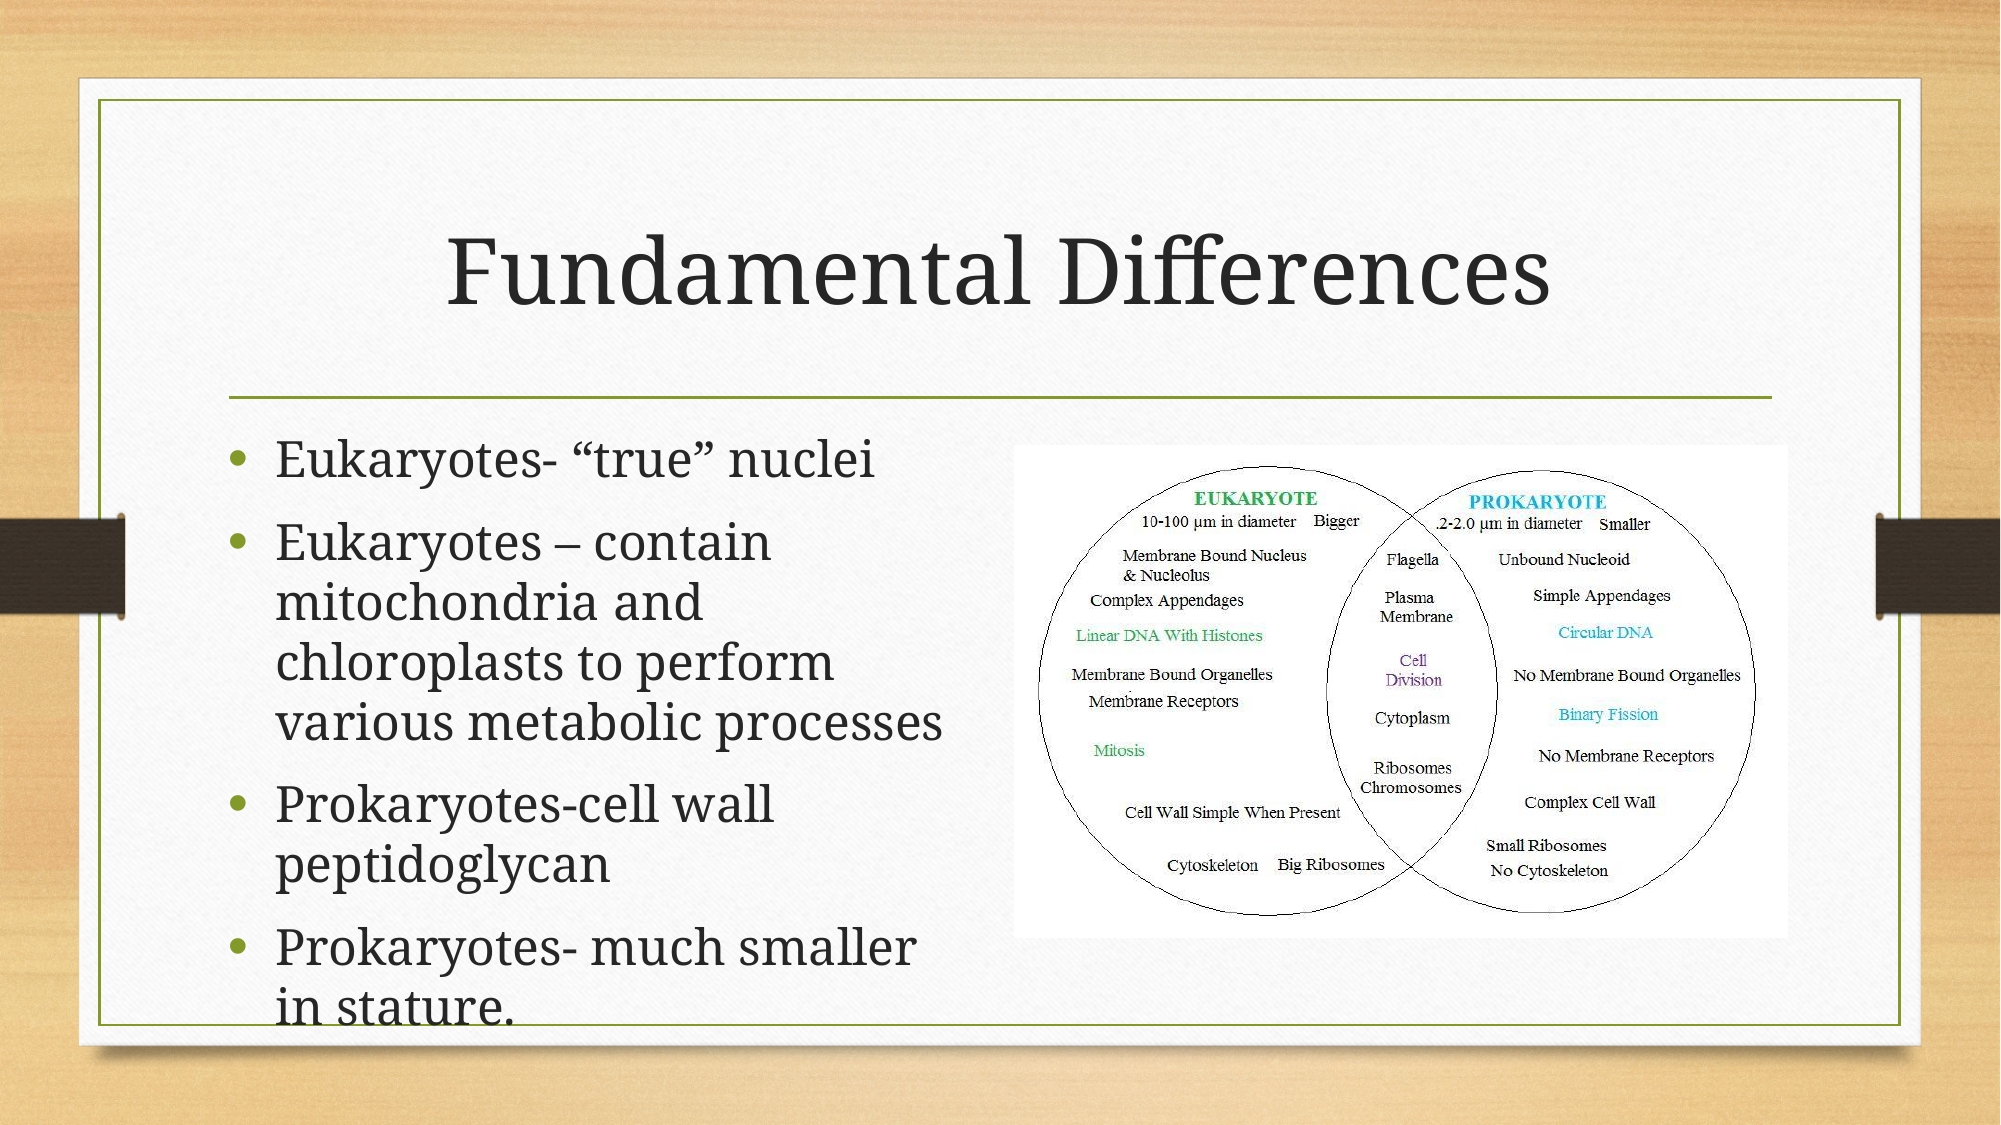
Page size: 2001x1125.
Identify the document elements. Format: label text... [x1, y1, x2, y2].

title Fundamental Differences [212, 161, 1788, 375]
list Eukaryotes- “true” nuclei Eukaryotes – contain mitochondria and chloroplasts to perform various metabolic processes Prokaryotes-cell wall peptidoglycan Prokaryotes- much smaller in stature. [213, 420, 987, 963]
picture [0, 0, 2001, 1125]
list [1013, 444, 1789, 938]
